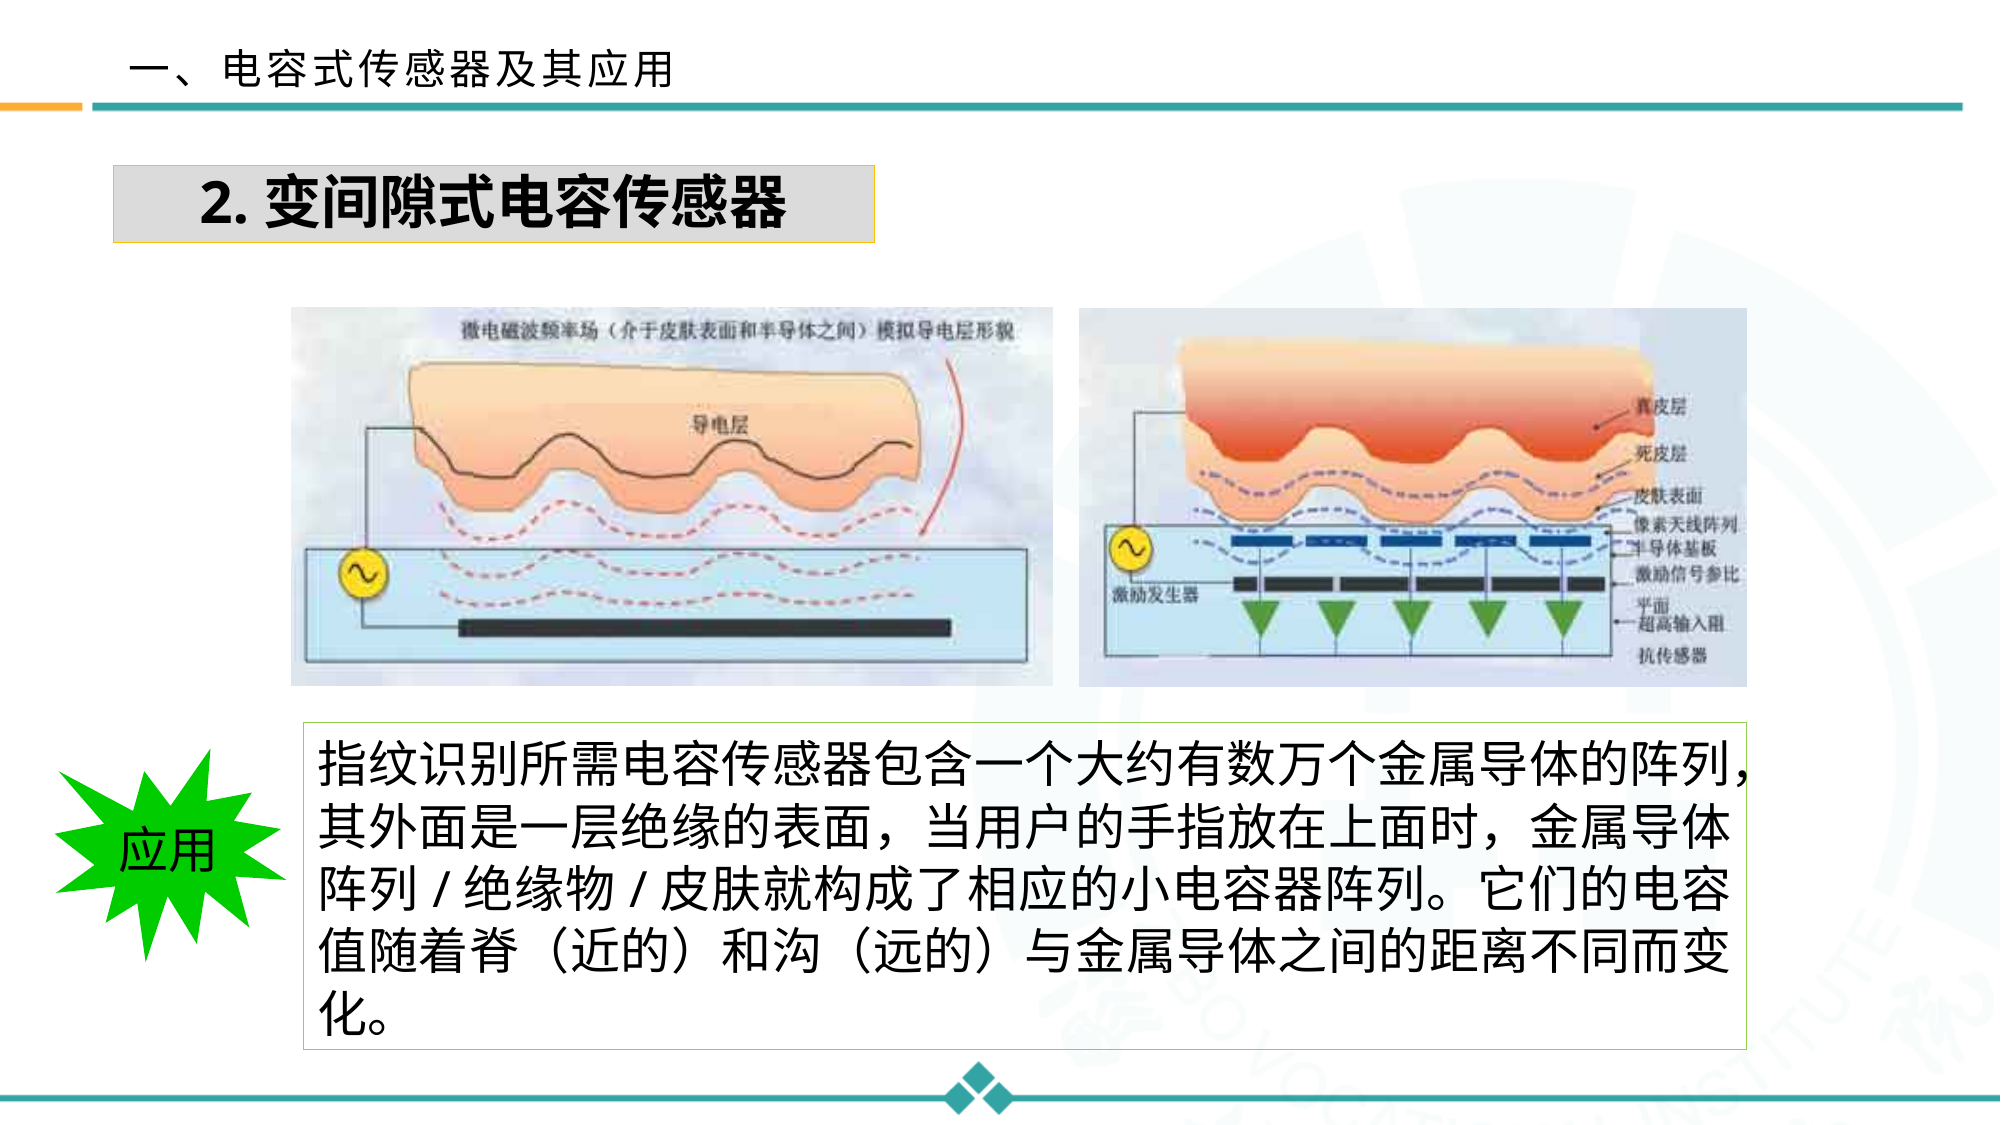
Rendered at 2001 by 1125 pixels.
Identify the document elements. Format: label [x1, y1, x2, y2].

picture [0, 0, 2000, 1125]
text_box [291, 307, 1747, 687]
